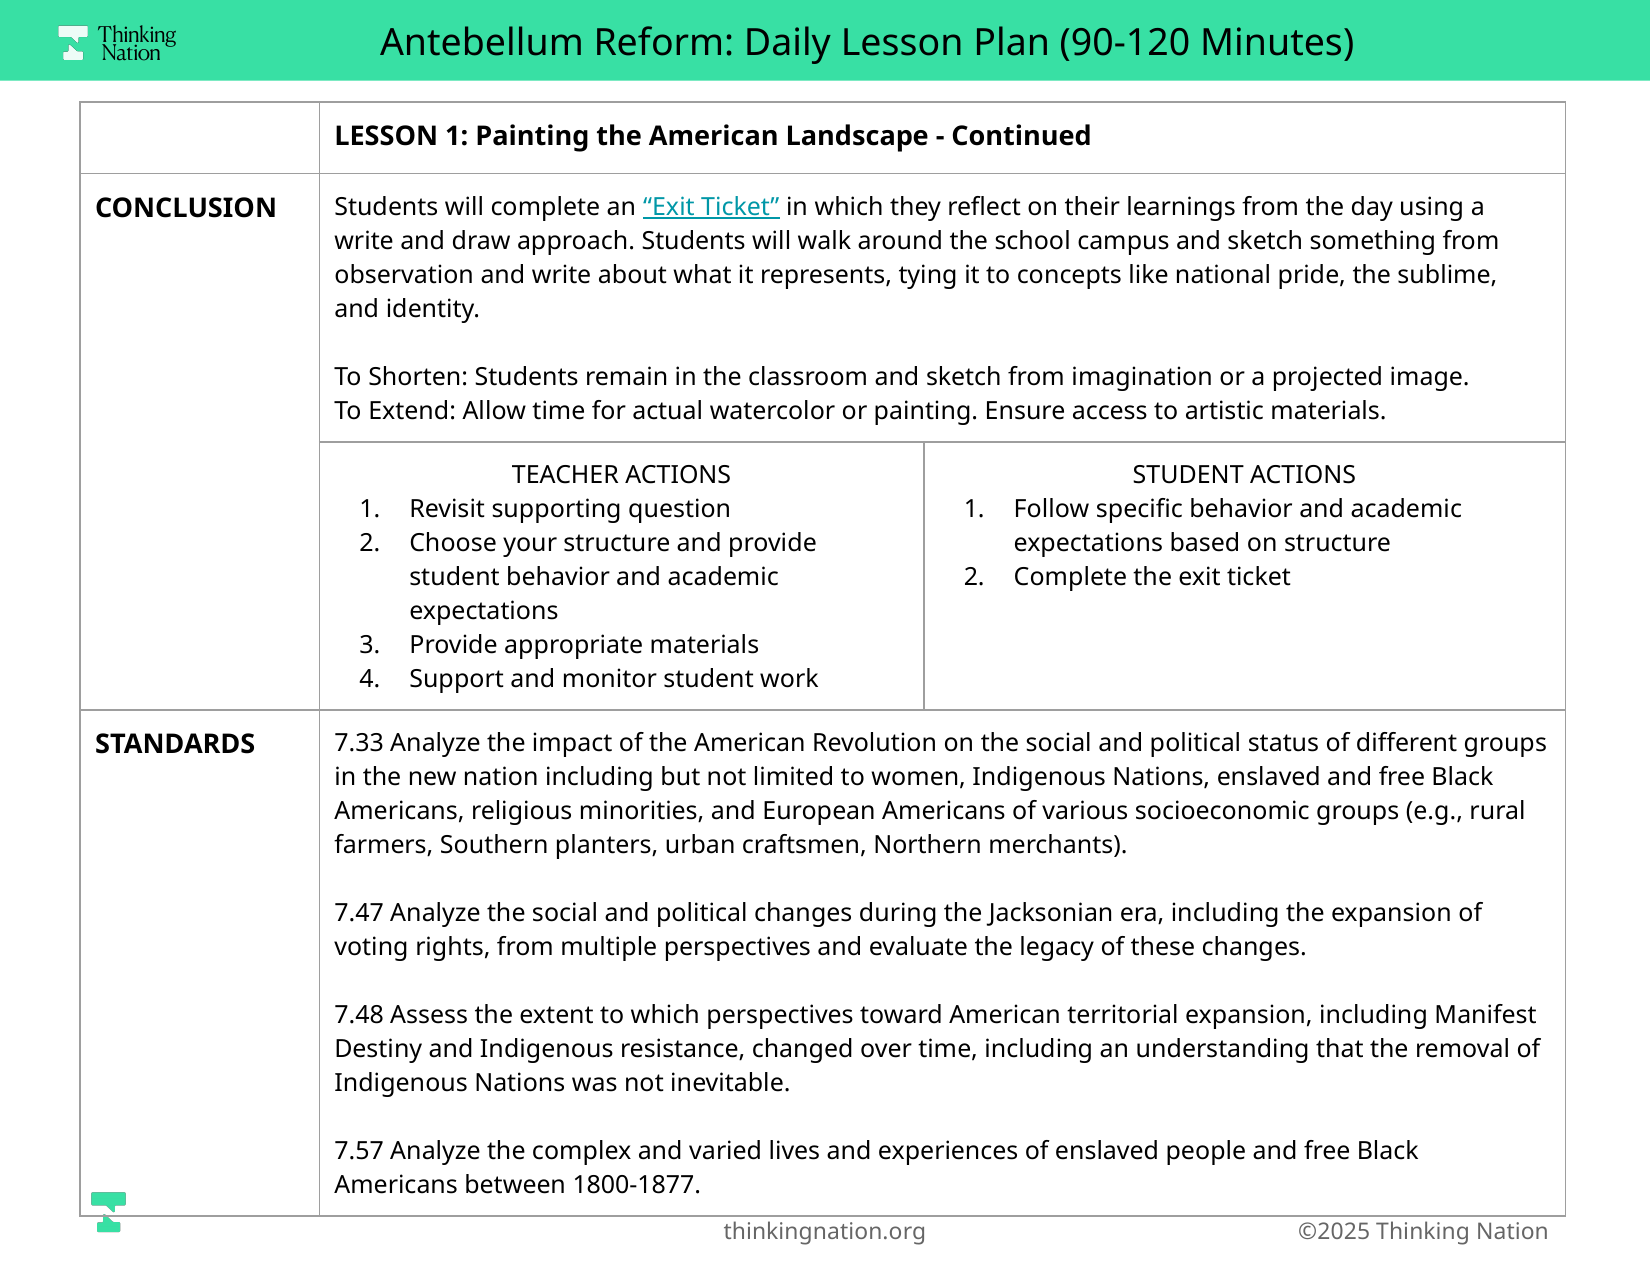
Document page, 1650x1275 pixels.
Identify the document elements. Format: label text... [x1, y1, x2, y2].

table_cell STANDARDS [81, 711, 319, 1215]
table_cell TEACHER ACTIONS Revisit supporting question Choose your structure and provide student behavior and academic expectations Provide appropriate materials Support and monitor student work [320, 443, 923, 709]
table_header [81, 103, 319, 173]
table_header LESSON 1: Painting the American Landscape - Continued [320, 103, 1565, 173]
table_cell Students will complete an “Exit Ticket” in which they reflect on their learnings from the day using a write and draw approach. Students will walk around the school campus and sketch something from observation and write about what it represents, tying it to concepts like national pride, the sublime, and identity. To Shorten: Students remain in the classroom and sketch from imagination or a projected image. To Extend: Allow time for actual watercolor or painting. Ensure access to artistic materials. [320, 174, 1565, 441]
text_box Antebellum Reform: Daily Lesson Plan (90-120 Minutes) [0, 0, 1650, 81]
table_cell CONCLUSION [81, 174, 319, 709]
table_cell STUDENT ACTIONS Follow specific behavior and academic expectations based on structure Complete the exit ticket [925, 443, 1565, 709]
text_box ©2025 Thinking Nation [1174, 1217, 1566, 1240]
picture [45, 14, 180, 71]
table_cell 7.33 Analyze the impact of the American Revolution on the social and political status of different groups in the new nation including but not limited to women, Indigenous Nations, enslaved and free Black Americans, religious minorities, and European Americans of various socioeconomic groups (e.g., rural farmers, Southern planters, urban craftsmen, Northern merchants). 7.47 Analyze the social and political changes during the Jacksonian era, including the expansion of voting rights, from multiple perspectives and evaluate the legacy of these changes. 7.48 Assess the extent to which perspectives toward American territorial expansion, including Manifest Destiny and Indigenous resistance, changed over time, including an understanding that the removal of Indigenous Nations was not inevitable. 7.57 Analyze the complex and varied lives and experiences of enslaved people and free Black Americans between 1800-1877. [320, 711, 1565, 1215]
picture [80, 1184, 136, 1240]
text_box thinkingnation.org [629, 1217, 1021, 1240]
